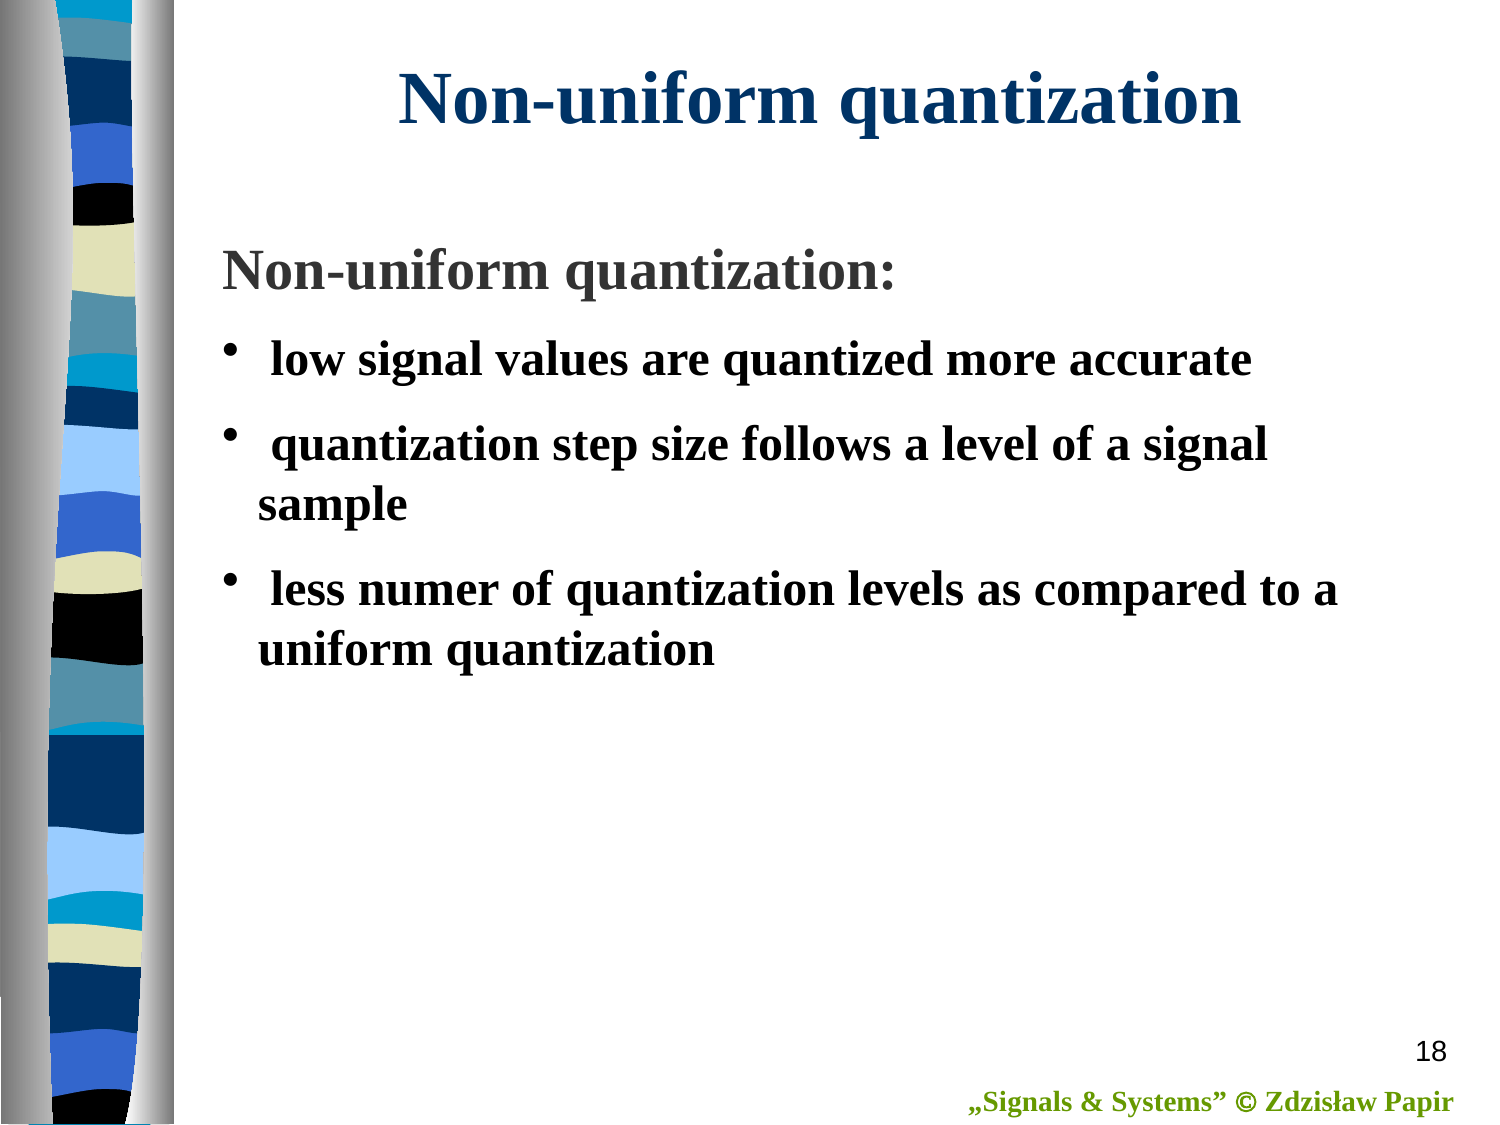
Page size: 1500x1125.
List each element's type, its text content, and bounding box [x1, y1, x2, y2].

slide_number 18 [1149, 1024, 1463, 1101]
text_box Non-uniform quantization: low signal values are quantized more accurate quantization step size follows a level of a signal sample less numer of quantization levels as compared to a uniform quantization [207, 223, 1394, 684]
text_box „Signals & Systems”  Zdzisław Papir [953, 1074, 1470, 1125]
title Non-uniform quantization [182, 0, 1459, 188]
